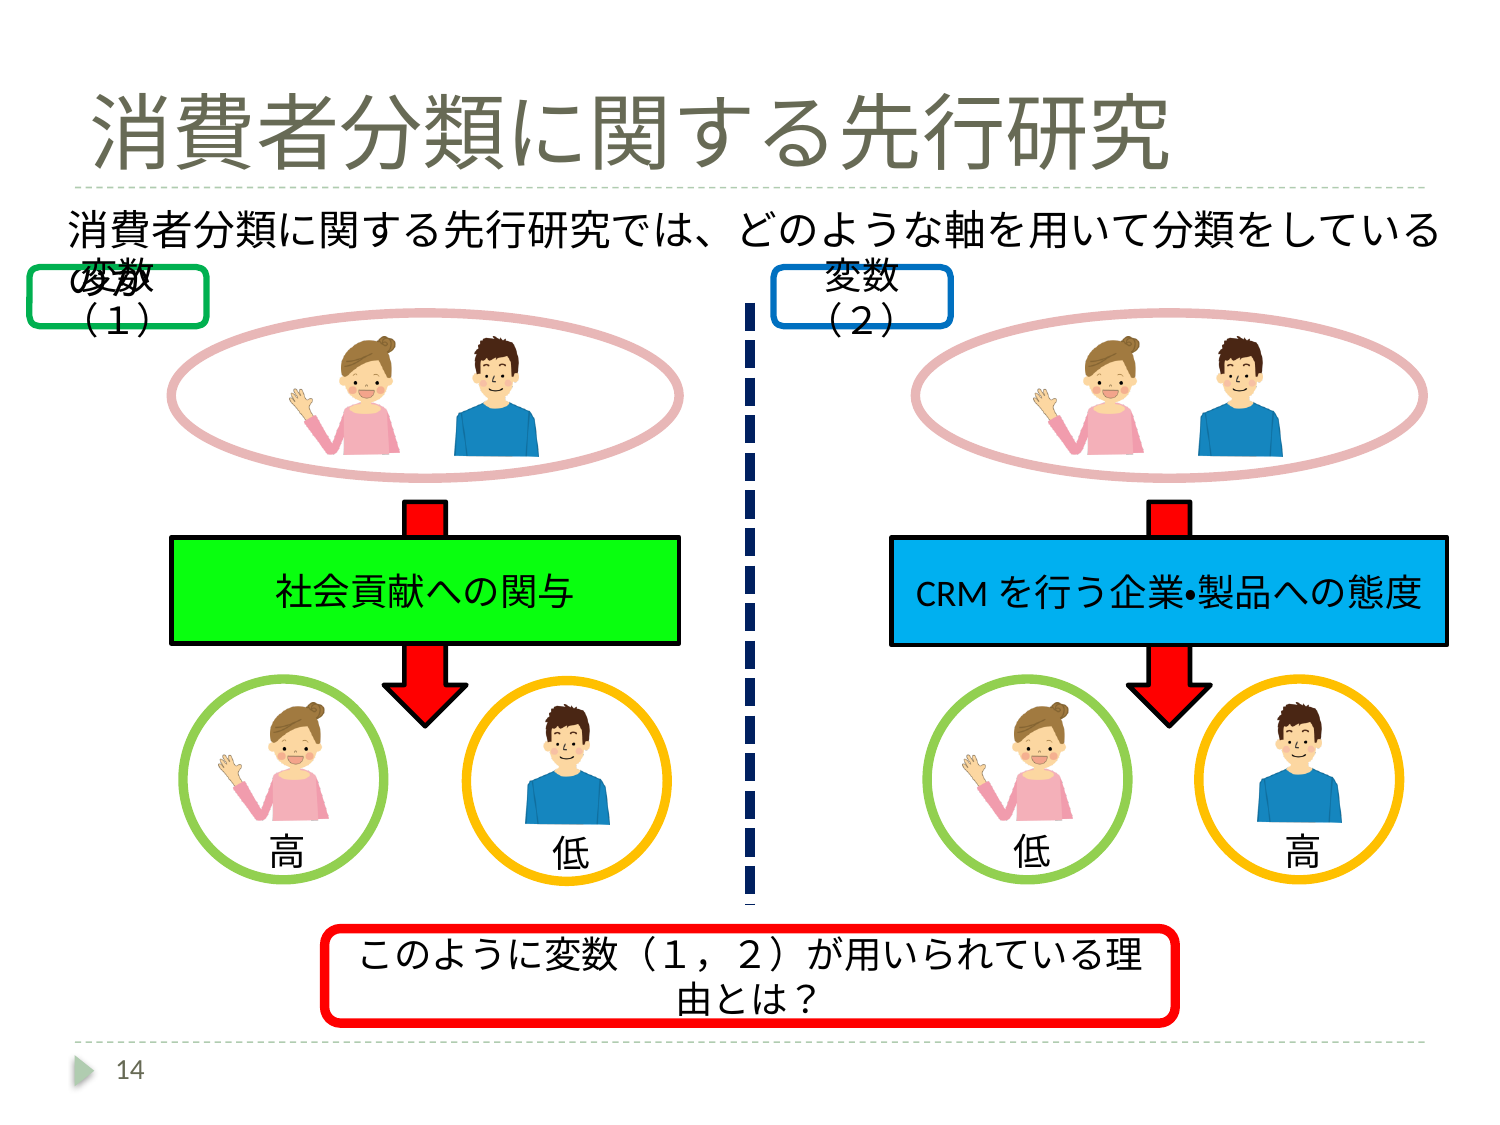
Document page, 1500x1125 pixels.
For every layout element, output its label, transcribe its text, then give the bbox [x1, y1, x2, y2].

text_box 変数（１） [27, 265, 209, 328]
text_box 消費者分類に関する先行研究では、どのような軸を用いて分類をしているのか [53, 196, 1495, 311]
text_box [170, 501, 680, 727]
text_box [891, 501, 1448, 727]
text_box このように変数（１，２）が用いられている理由とは？ [323, 927, 1177, 1025]
text_box 変数（２） [771, 265, 953, 328]
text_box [926, 678, 1129, 882]
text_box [1198, 678, 1400, 882]
title 消費者分類に関する先行研究 [75, 24, 1425, 188]
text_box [170, 312, 680, 479]
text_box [915, 312, 1424, 479]
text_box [466, 680, 668, 884]
slide_number 14 [100, 1042, 426, 1103]
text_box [182, 678, 384, 882]
